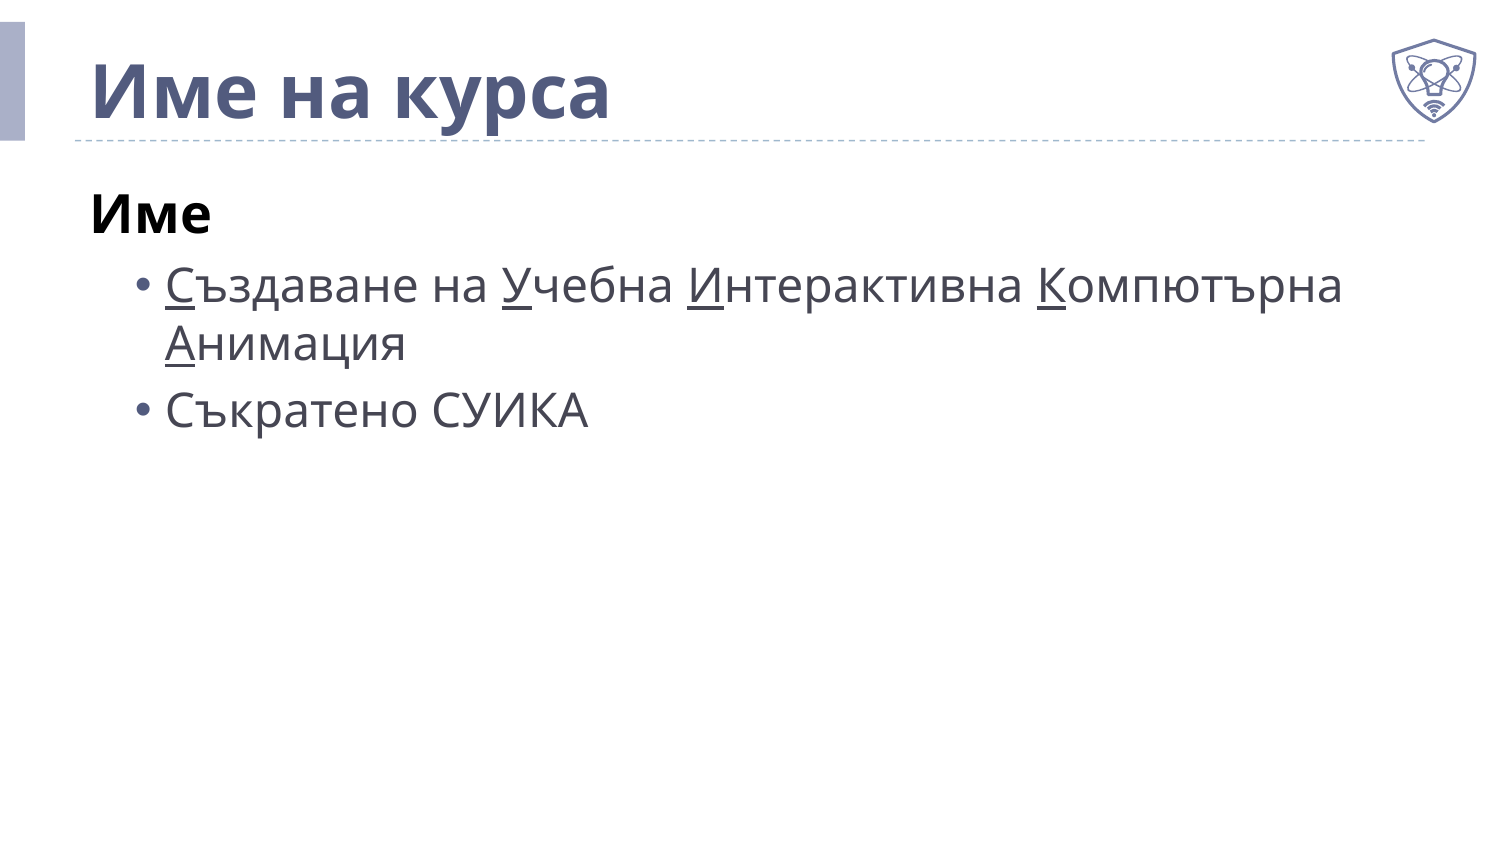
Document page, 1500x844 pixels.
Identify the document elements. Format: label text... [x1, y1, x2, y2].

title Име на курса [75, 18, 1475, 141]
list Име Създаване на Учебна Интерактивна Компютърна Анимация Съкратено СУИКА [75, 171, 1475, 835]
